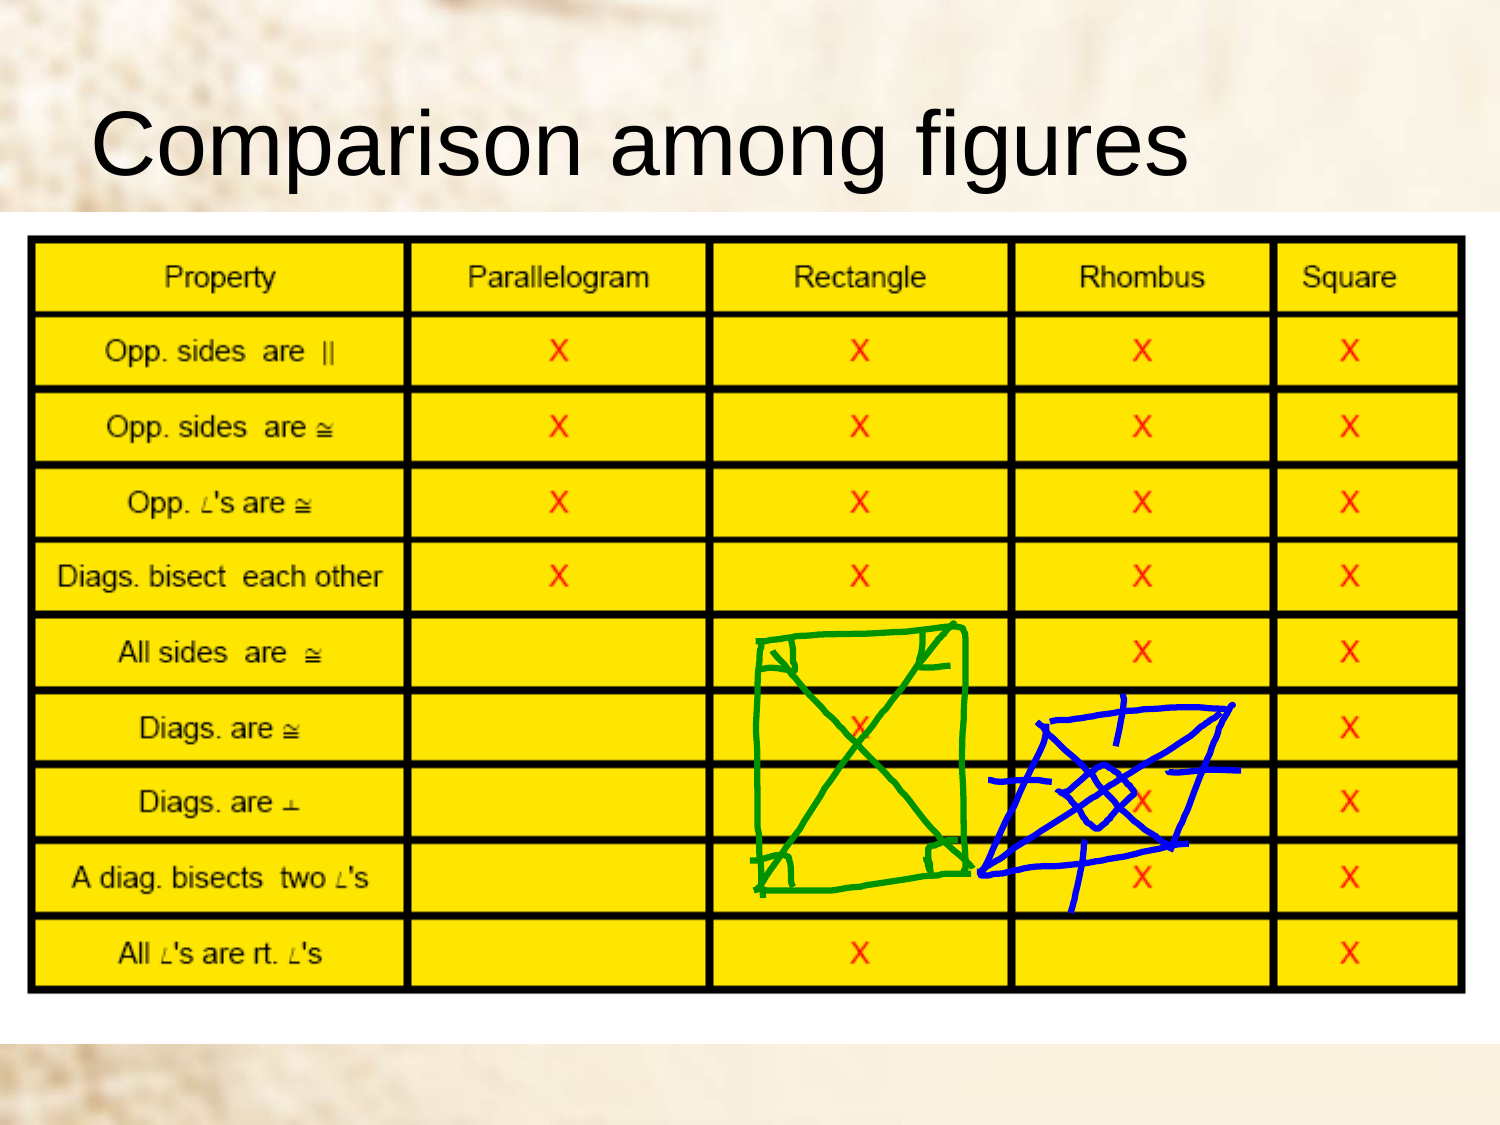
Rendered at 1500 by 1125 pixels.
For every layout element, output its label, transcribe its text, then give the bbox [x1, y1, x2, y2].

picture [0, 1045, 1500, 1125]
picture [0, 0, 1500, 212]
title Comparison among figures [74, 44, 1426, 210]
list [0, 212, 1500, 1045]
